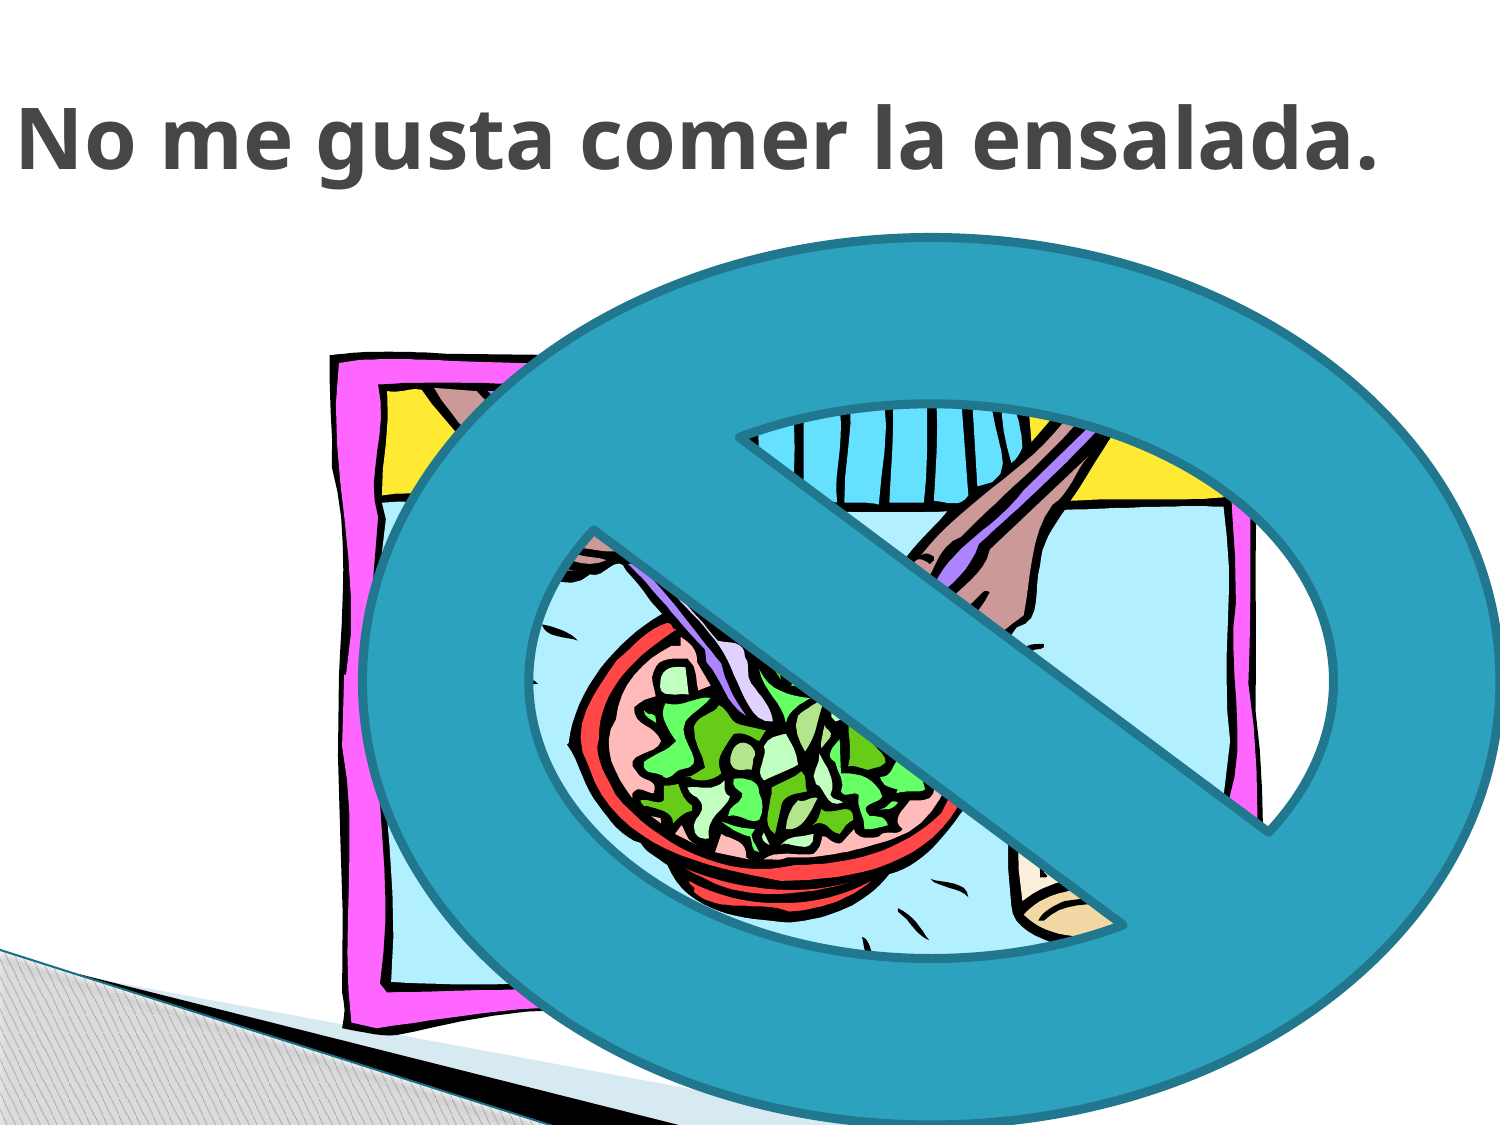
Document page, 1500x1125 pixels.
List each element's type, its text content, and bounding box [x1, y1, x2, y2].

title No me gusta comer la ensalada. [0, 37, 1425, 233]
text_box [610, 1053, 1252, 1125]
text_box [546, 232, 1500, 1037]
picture [324, 349, 1276, 1041]
